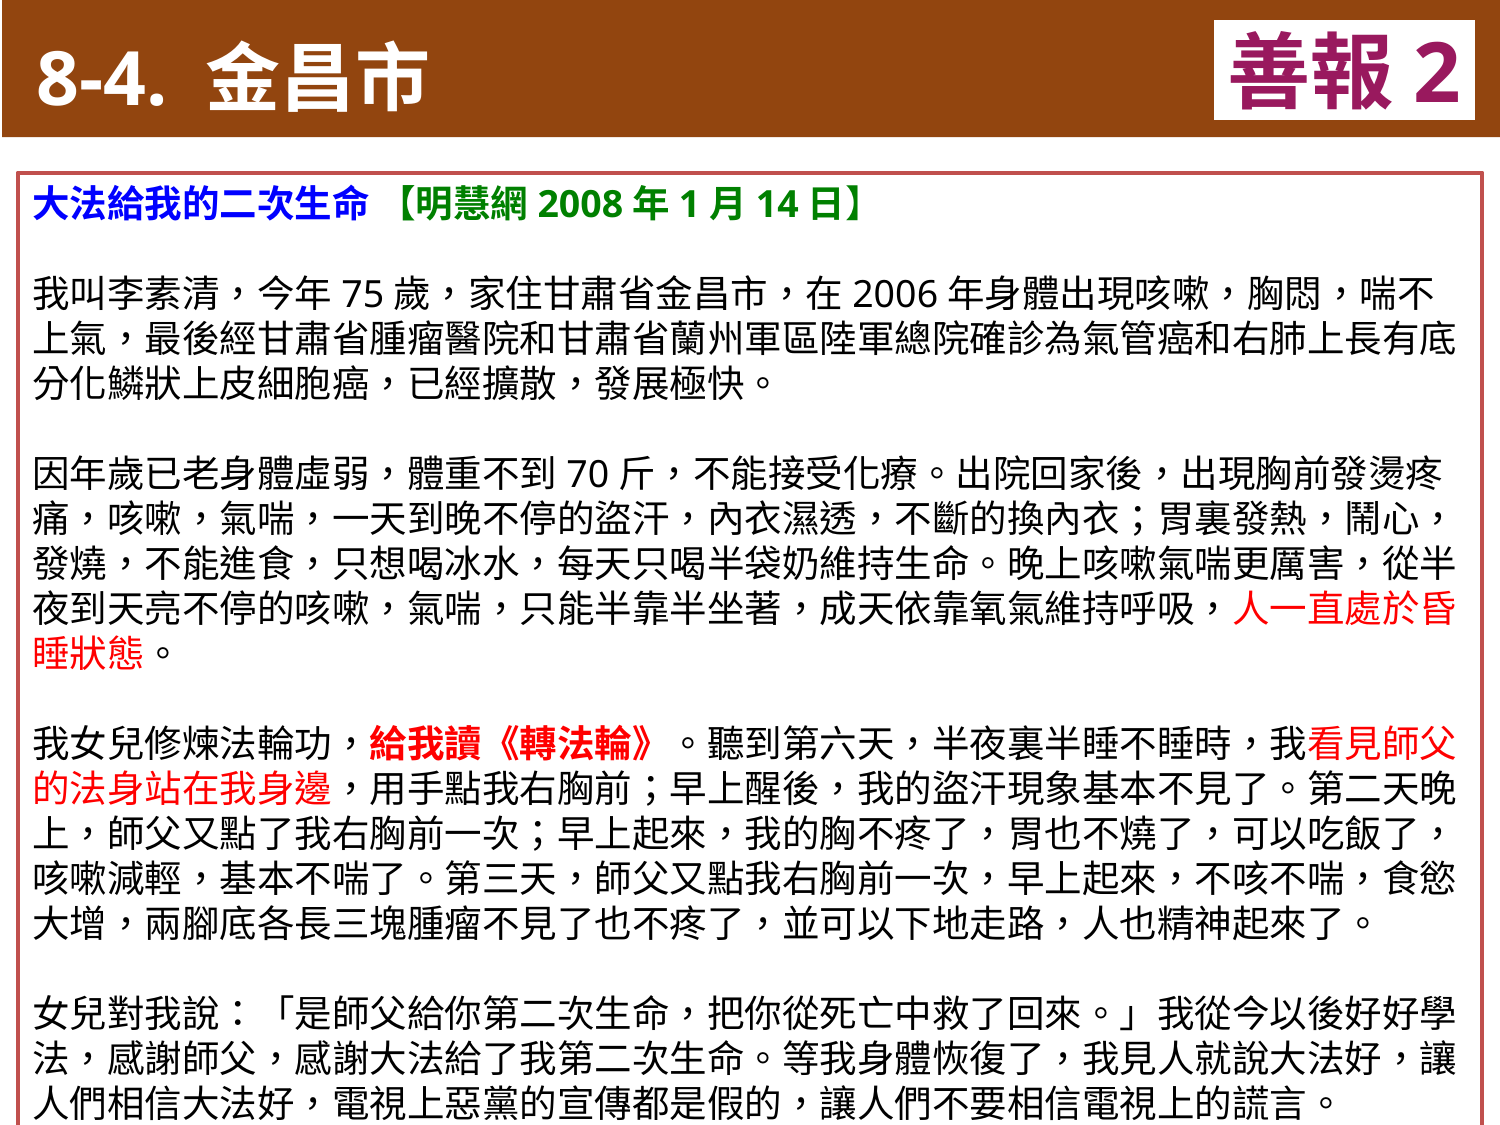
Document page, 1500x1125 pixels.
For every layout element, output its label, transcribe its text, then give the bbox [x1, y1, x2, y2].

text_box 大法給我的二次生命 【明慧網2008年1月14日】 我叫李素清，今年75歲，家住甘肅省金昌市，在2006年身體出現咳嗽，胸悶，喘不上氣，最後經甘肅省腫瘤醫院和甘肅省蘭州軍區陸軍總院確診為氣管癌和右肺上長有底分化鱗狀上皮細胞癌，已經擴散，發展極快。 因年歲已老身體虛弱，體重不到70斤，不能接受化療。出院回家後，出現胸前發燙疼痛，咳嗽，氣喘，一天到晚不停的盜汗，內衣濕透，不斷的換內衣；胃裏發熱，鬧心，發燒，不能進食，只想喝冰水，每天只喝半袋奶維持生命。晚上咳嗽氣喘更厲害，從半夜到天亮不停的咳嗽，氣喘，只能半靠半坐著，成天依靠氧氣維持呼吸，人一直處於昏睡狀態。 我女兒修煉法輪功，給我讀《轉法輪》。聽到第六天，半夜裏半睡不睡時，我看見師父的法身站在我身邊，用手點我右胸前；早上醒後，我的盜汗現象基本不見了。第二天晚上，師父又點了我右胸前一次；早上起來，我的胸不疼了，胃也不燒了，可以吃飯了，咳嗽減輕，基本不喘了。第三天，師父又點我右胸前一次，早上起來，不咳不喘，食慾大增，兩腳底各長三塊腫瘤不見了也不疼了，並可以下地走路，人也精神起來了。 女兒對我說：「是師父給你第二次生命，把你從死亡中救了回來。」我從今以後好好學法，感謝師父，感謝大法給了我第二次生命。等我身體恢復了，我見人就說大法好，讓人們相信大法好，電視上惡黨的宣傳都是假的，讓人們不要相信電視上的謊言。 [16, 171, 1484, 1125]
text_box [1, 0, 1500, 138]
